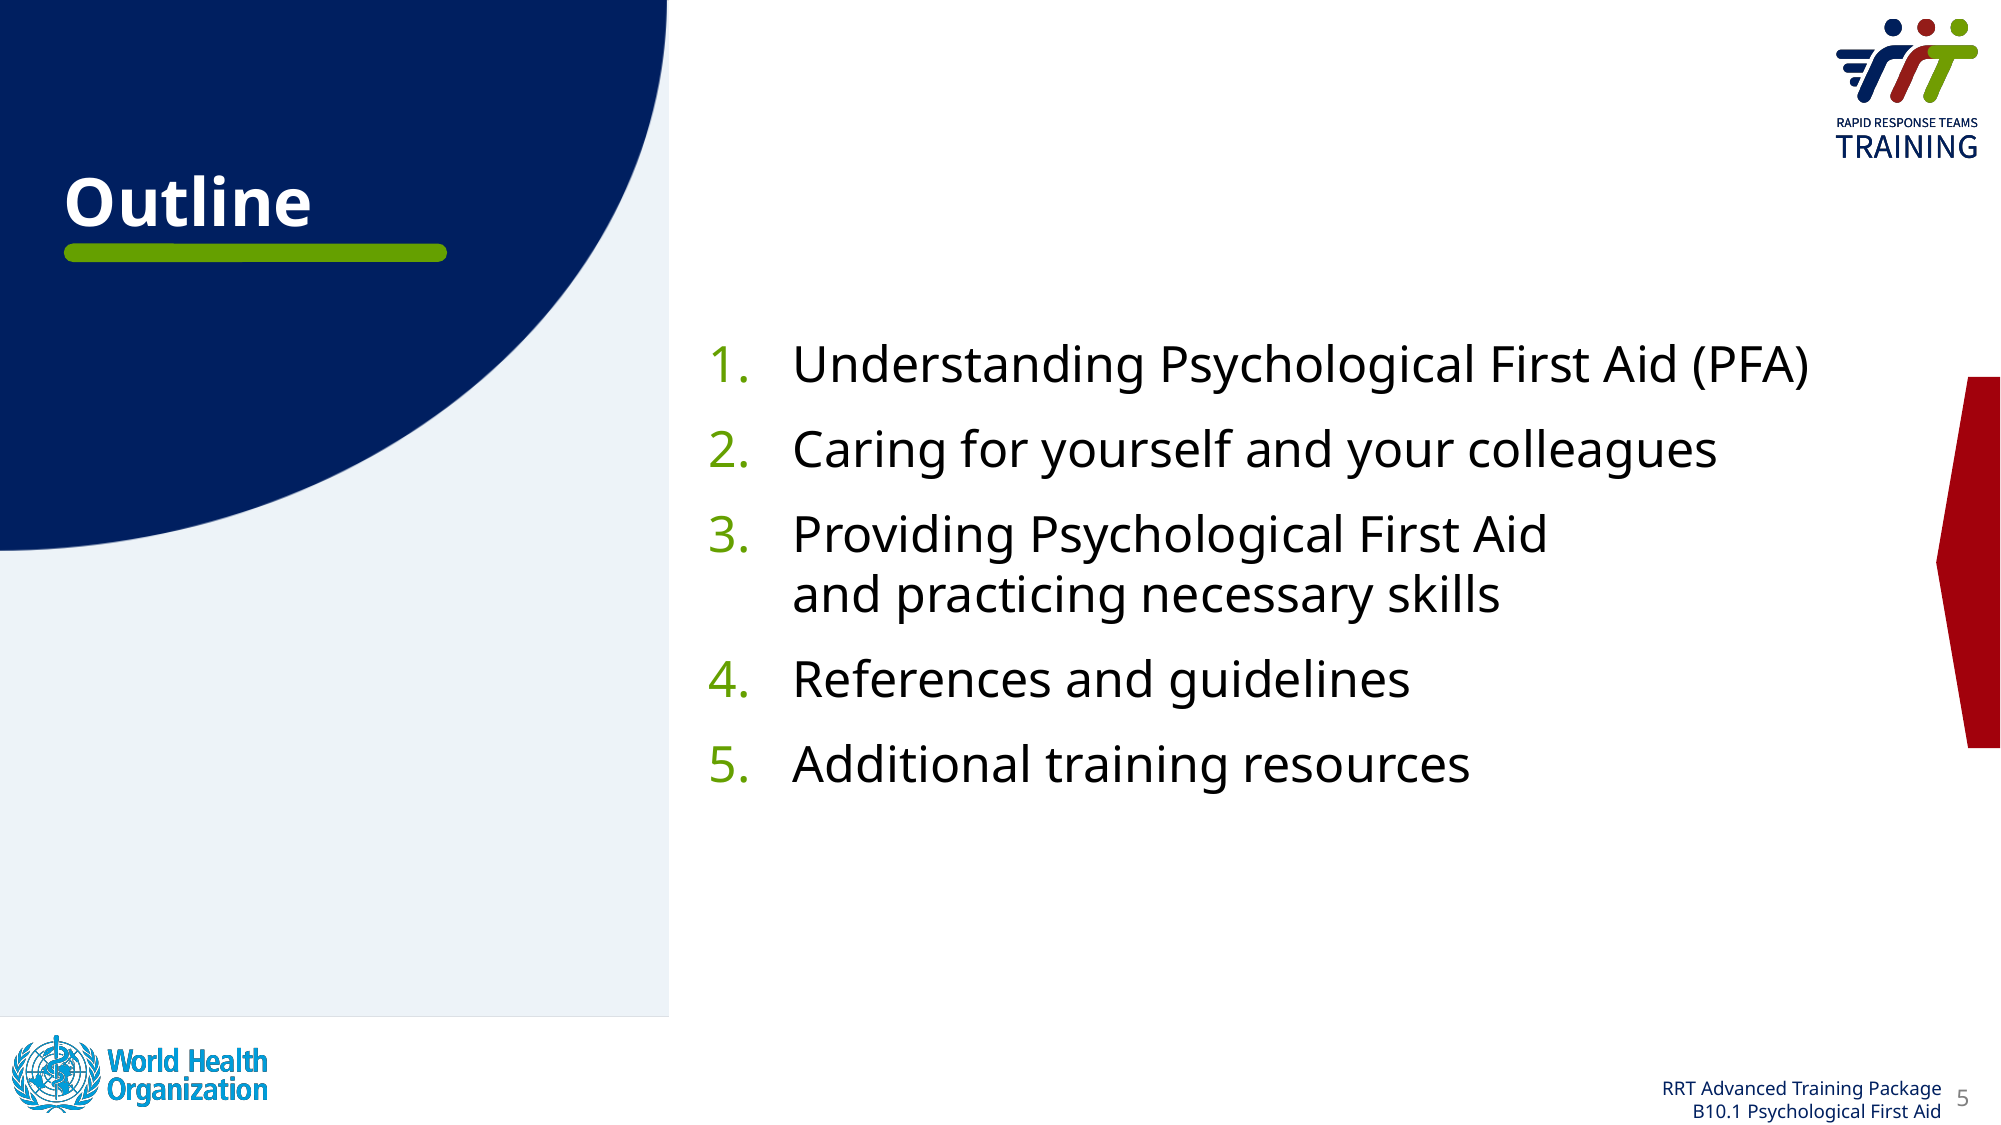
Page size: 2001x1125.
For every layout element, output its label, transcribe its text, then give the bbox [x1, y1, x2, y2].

picture [71, 1053, 90, 1091]
picture [34, 1054, 43, 1078]
picture [1835, 19, 1978, 167]
picture [46, 1056, 54, 1062]
picture [0, 0, 669, 1018]
picture [40, 1062, 47, 1070]
list Understanding Psychological First Aid (PFA) Caring for yourself and your colleagues Providing Psychological First Aid and practicing necessary skills References and guidelines Additional training resources [700, 287, 1937, 838]
picture [22, 1062, 26, 1077]
title Outline [63, 102, 600, 242]
picture [59, 1035, 267, 1113]
picture [30, 1083, 37, 1091]
picture [12, 1083, 48, 1113]
picture [50, 1108, 62, 1113]
picture [36, 1088, 78, 1105]
picture [12, 1035, 54, 1068]
picture [24, 1054, 36, 1087]
